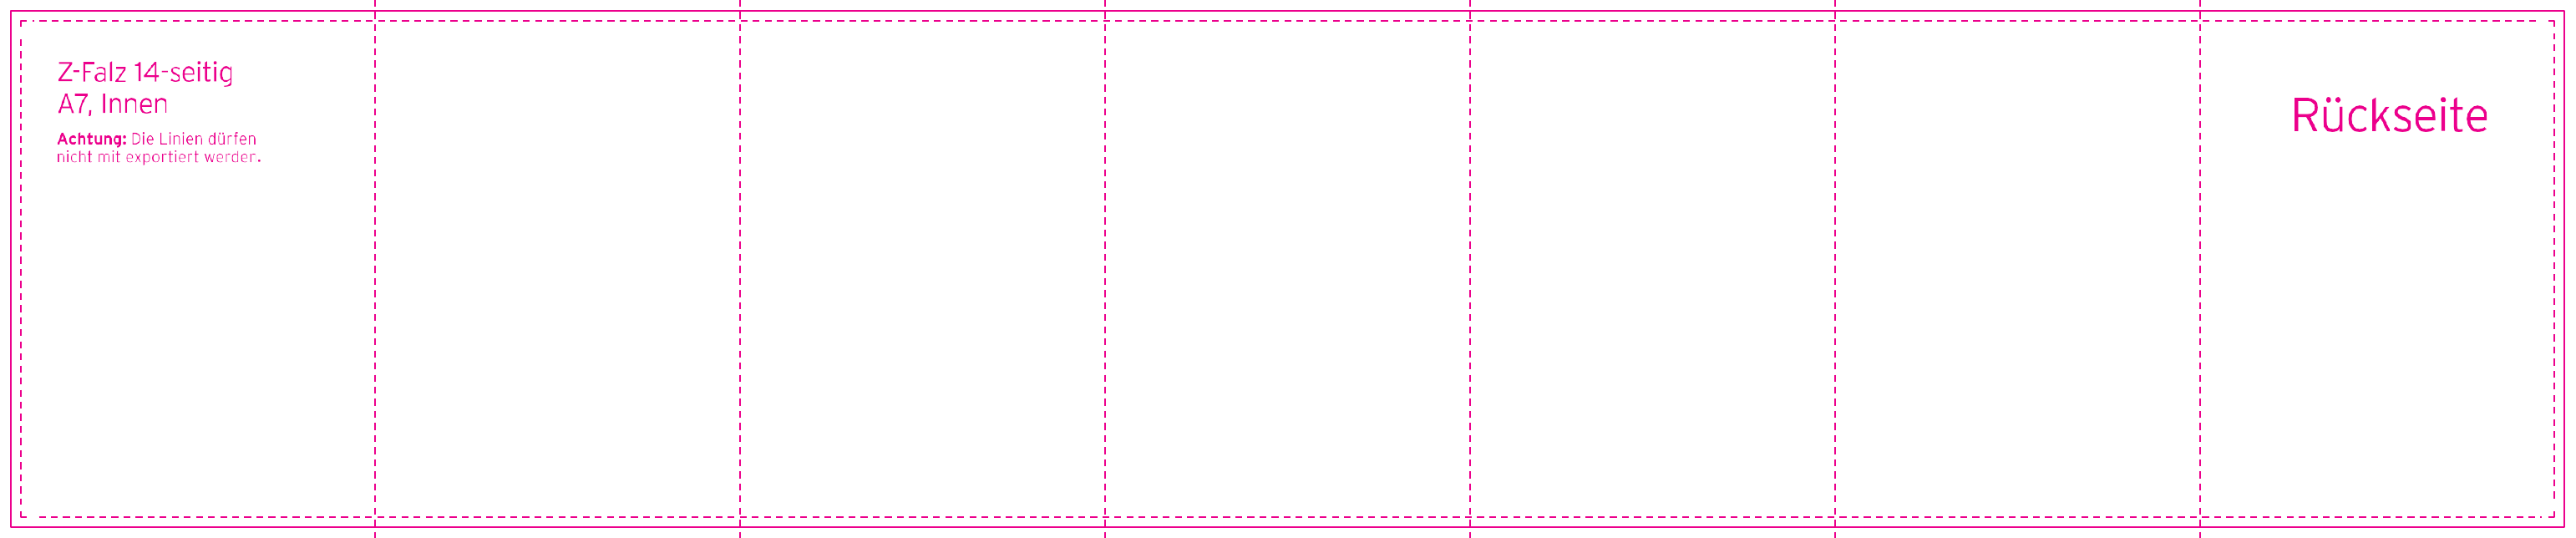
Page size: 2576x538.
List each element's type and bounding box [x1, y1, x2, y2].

text_box [9, 0, 2566, 538]
